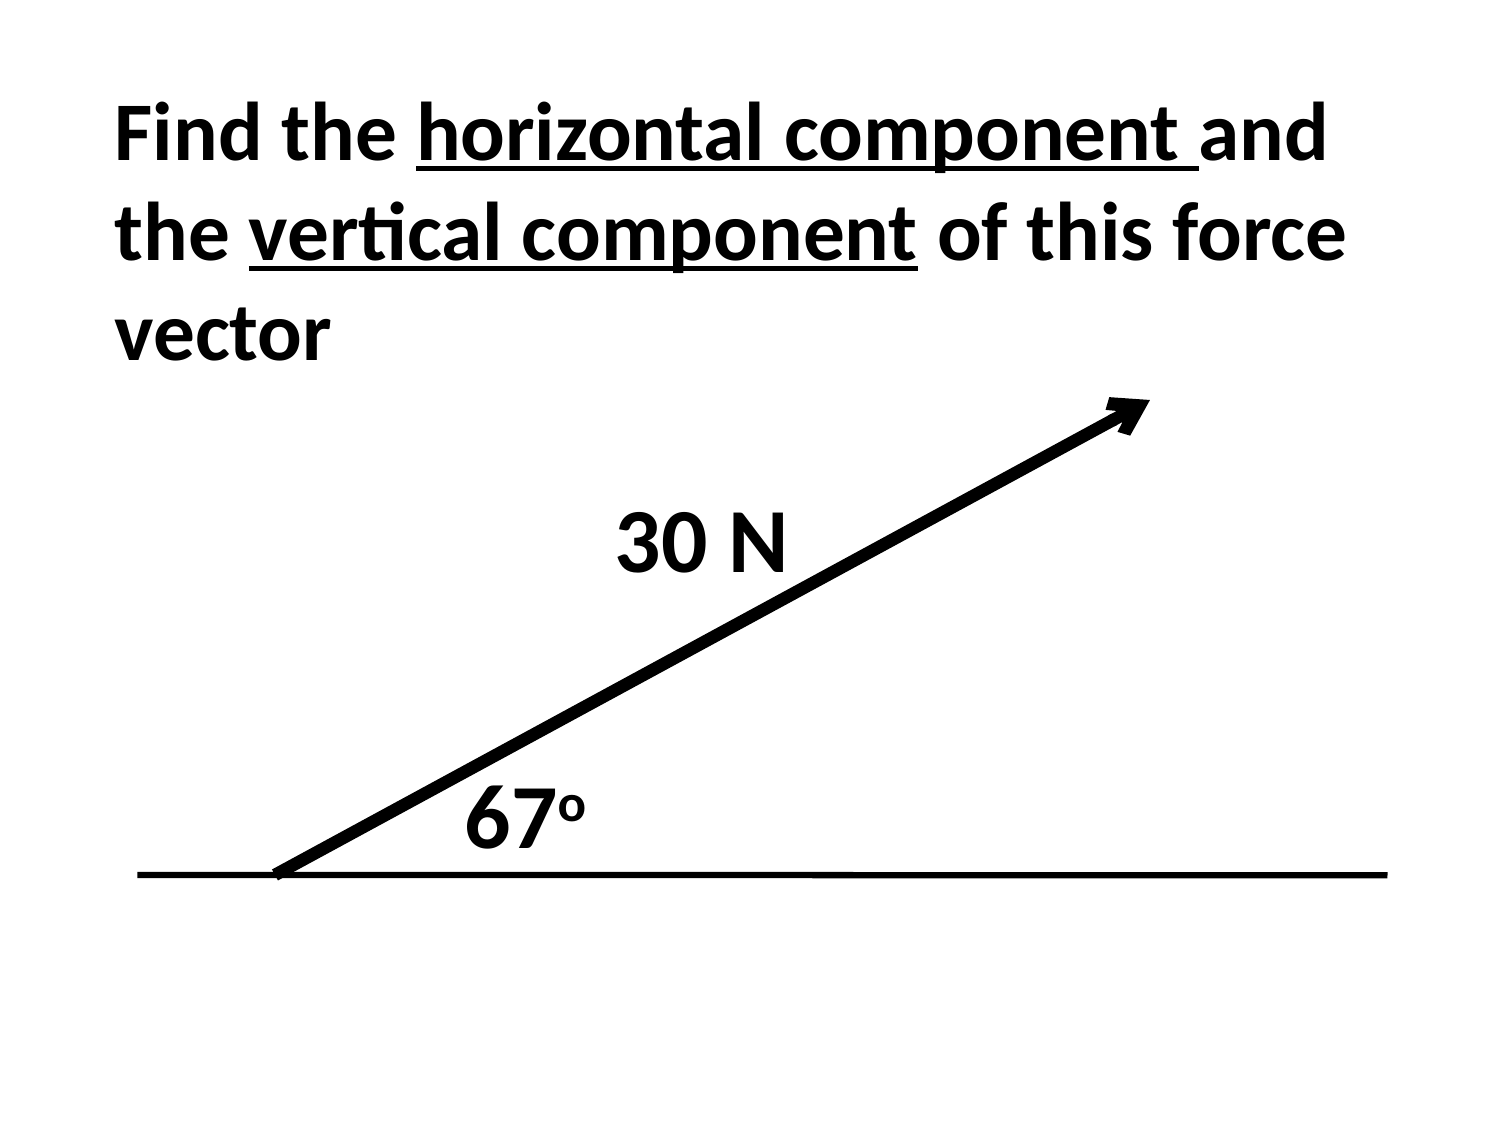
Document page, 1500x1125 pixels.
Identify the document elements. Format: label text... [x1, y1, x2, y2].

text_box Find the horizontal component and the vertical component of this force vector [99, 69, 1400, 385]
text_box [274, 399, 1151, 873]
